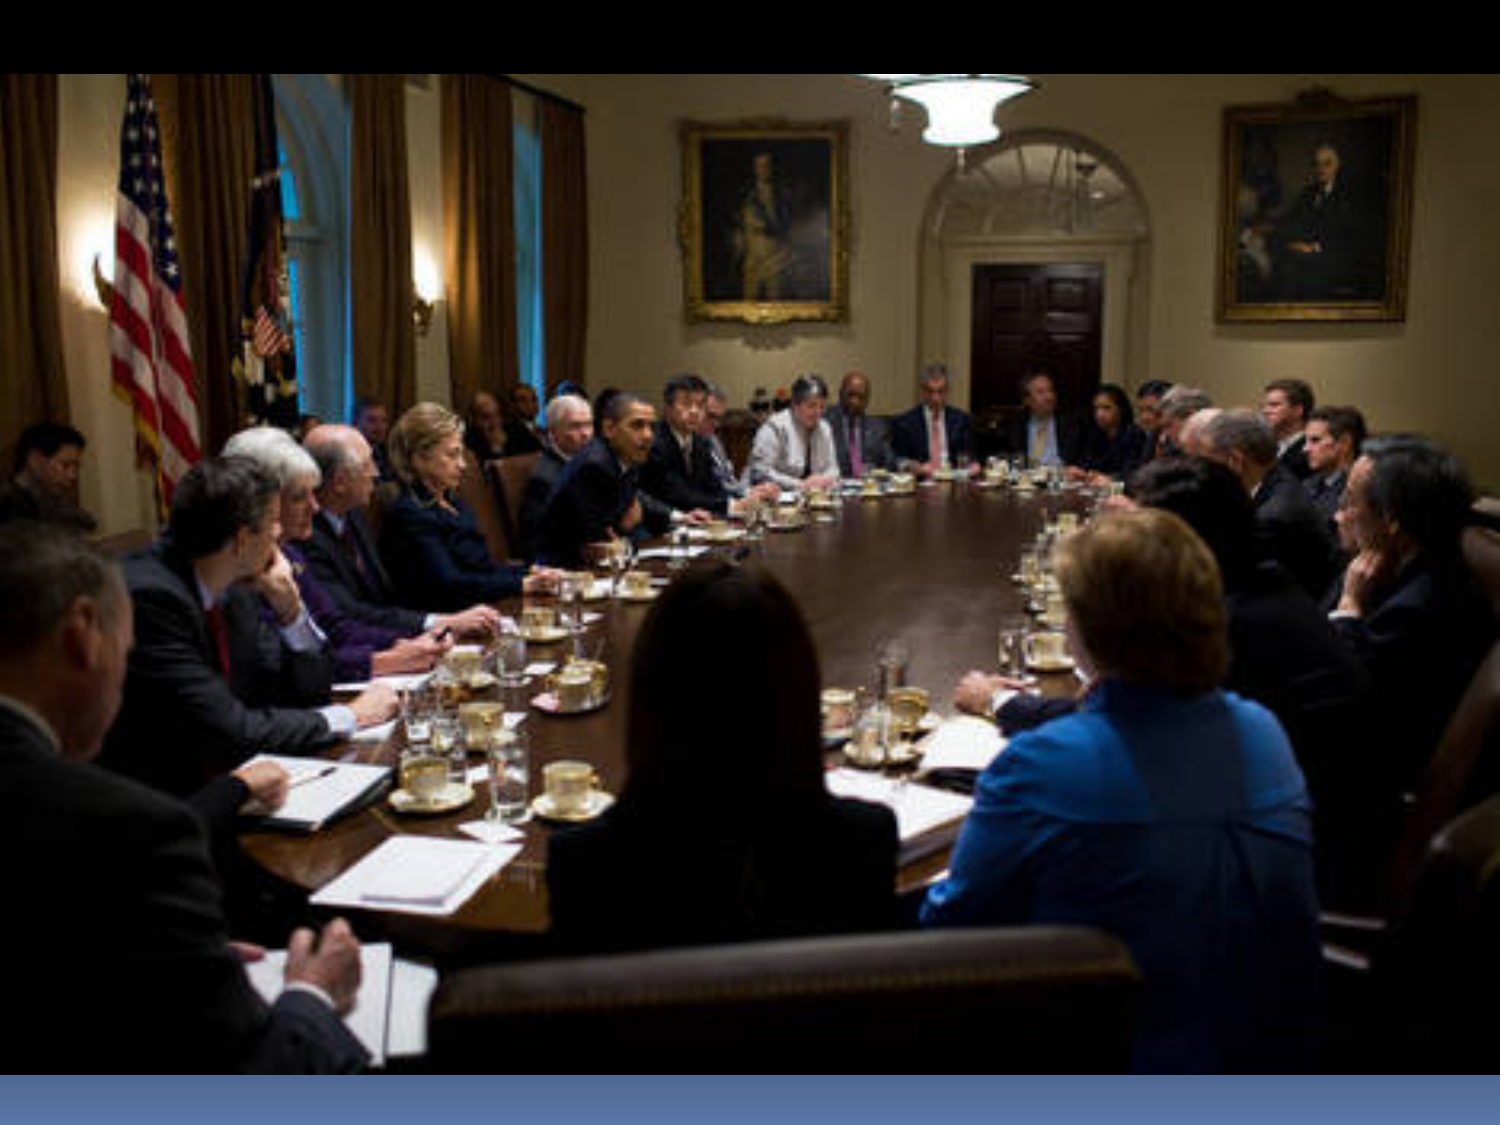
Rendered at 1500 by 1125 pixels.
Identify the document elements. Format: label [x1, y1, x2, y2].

picture [0, 74, 1500, 1076]
